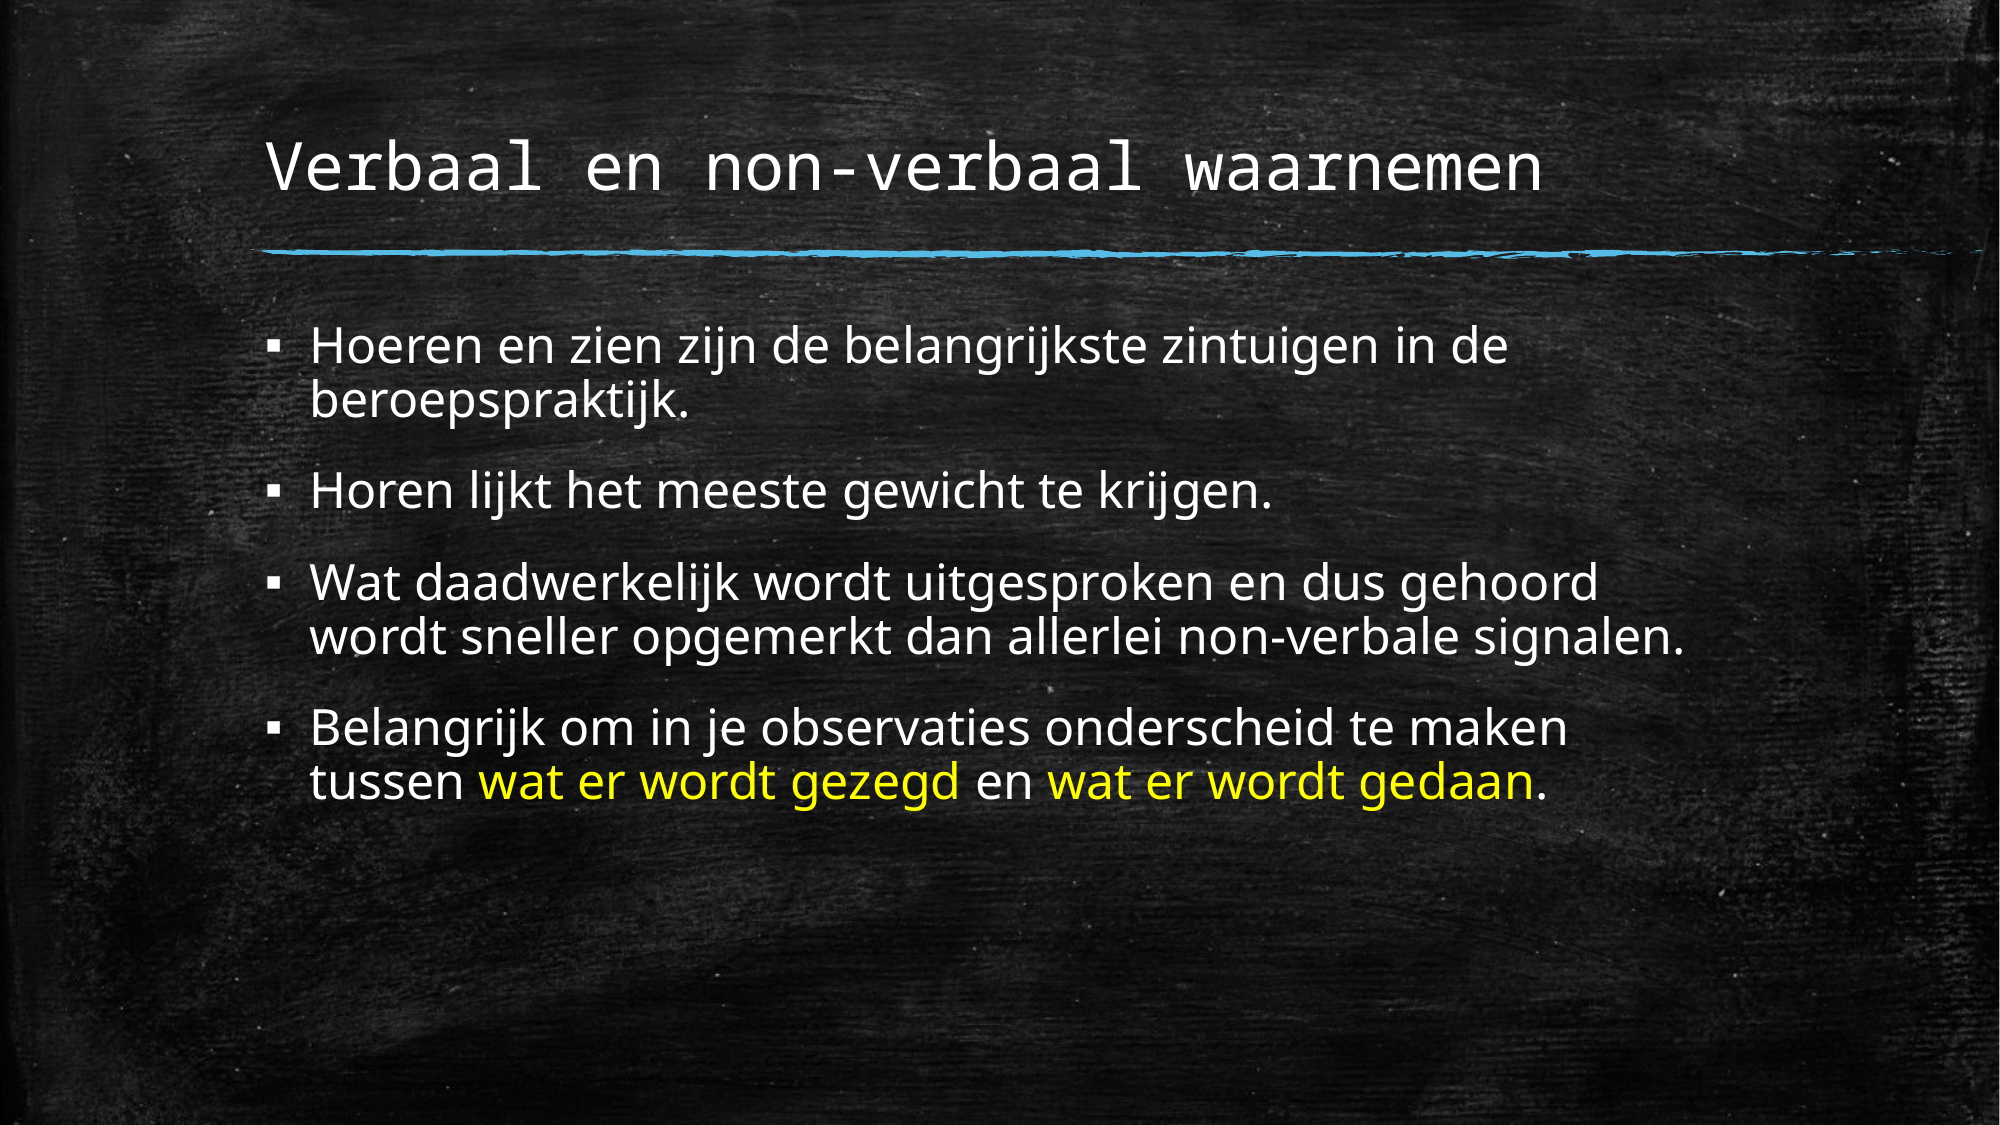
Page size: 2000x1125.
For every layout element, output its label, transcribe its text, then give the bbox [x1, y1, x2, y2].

list Hoeren en zien zijn de belangrijkste zintuigen in de beroepspraktijk. Horen lijkt het meeste gewicht te krijgen. Wat daadwerkelijk wordt uitgesproken en dus gehoord wordt sneller opgemerkt dan allerlei non-verbale signalen. Belangrijk om in je observaties onderscheid te maken tussen wat er wordt gezegd en wat er wordt gedaan. [249, 312, 1750, 1013]
title Verbaal en non-verbaal waarnemen [249, 45, 1750, 213]
